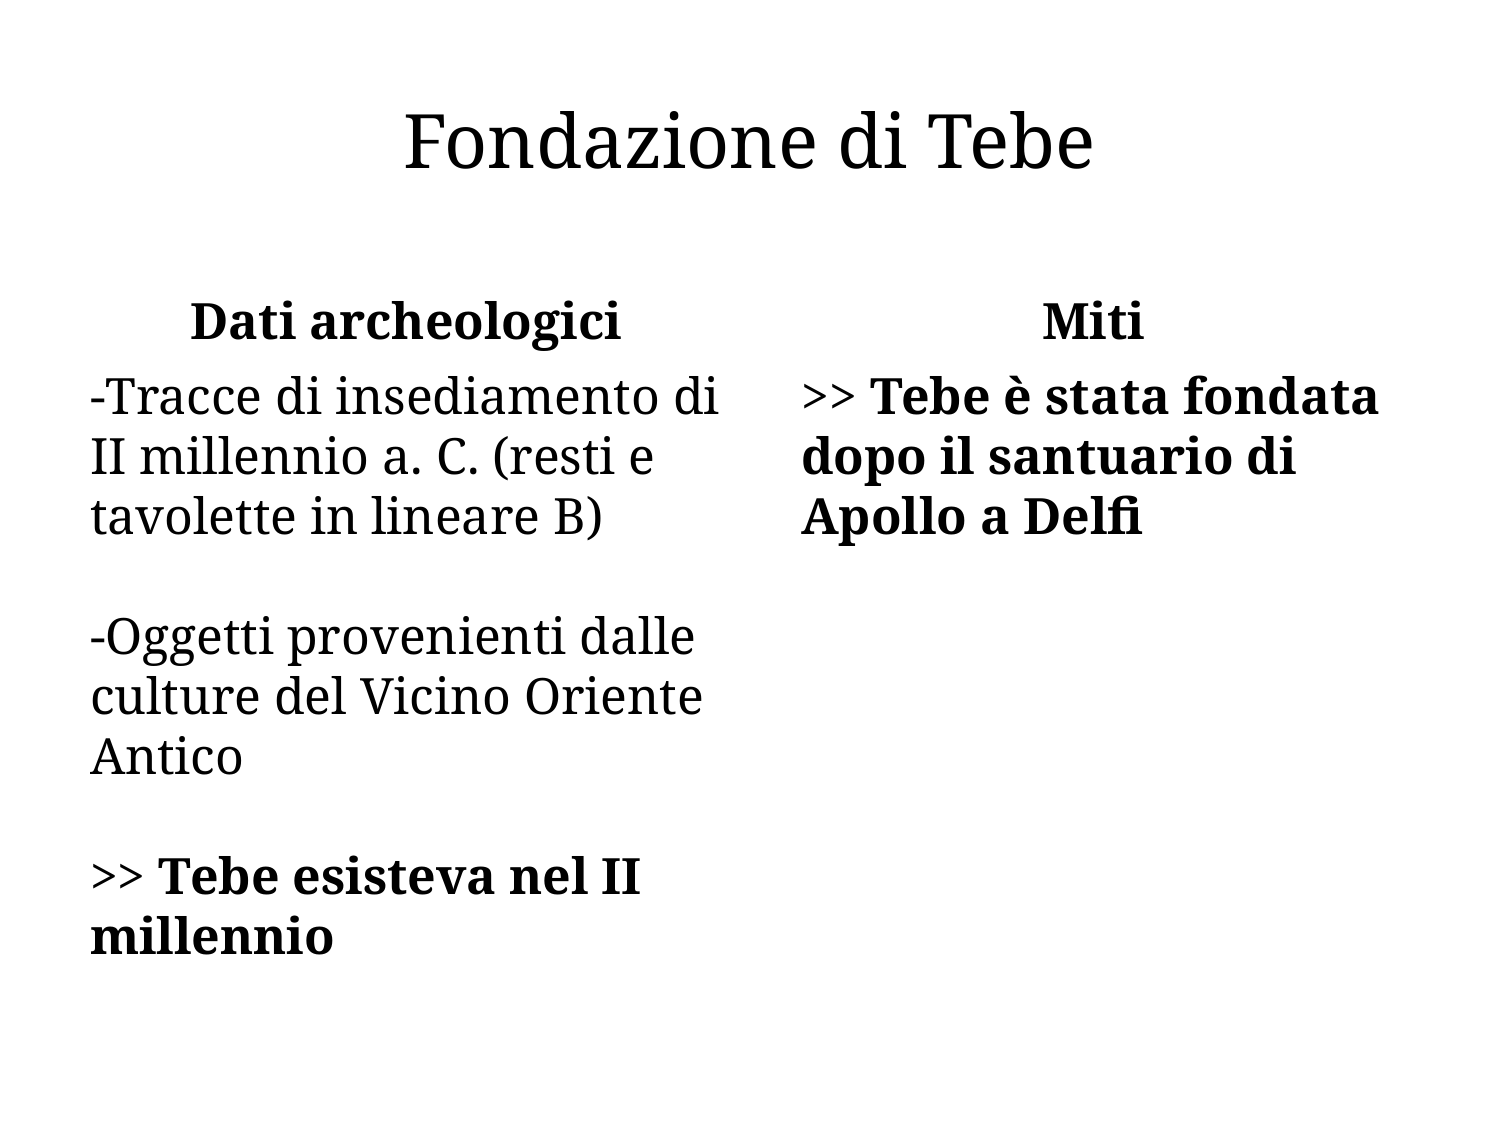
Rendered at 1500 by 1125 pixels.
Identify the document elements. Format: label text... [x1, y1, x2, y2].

list Dati archeologici [75, 251, 738, 356]
list Miti [761, 251, 1425, 357]
list >> Tebe è stata fondata dopo il santuario di Apollo a Delfi [786, 357, 1450, 1006]
list -Tracce di insediamento di II millennio a. C. (resti e tavolette in lineare B) -Oggetti provenienti dalle culture del Vicino Oriente Antico >> Tebe esisteva nel II millennio [75, 356, 738, 1005]
title Fondazione di Tebe [75, 45, 1425, 233]
